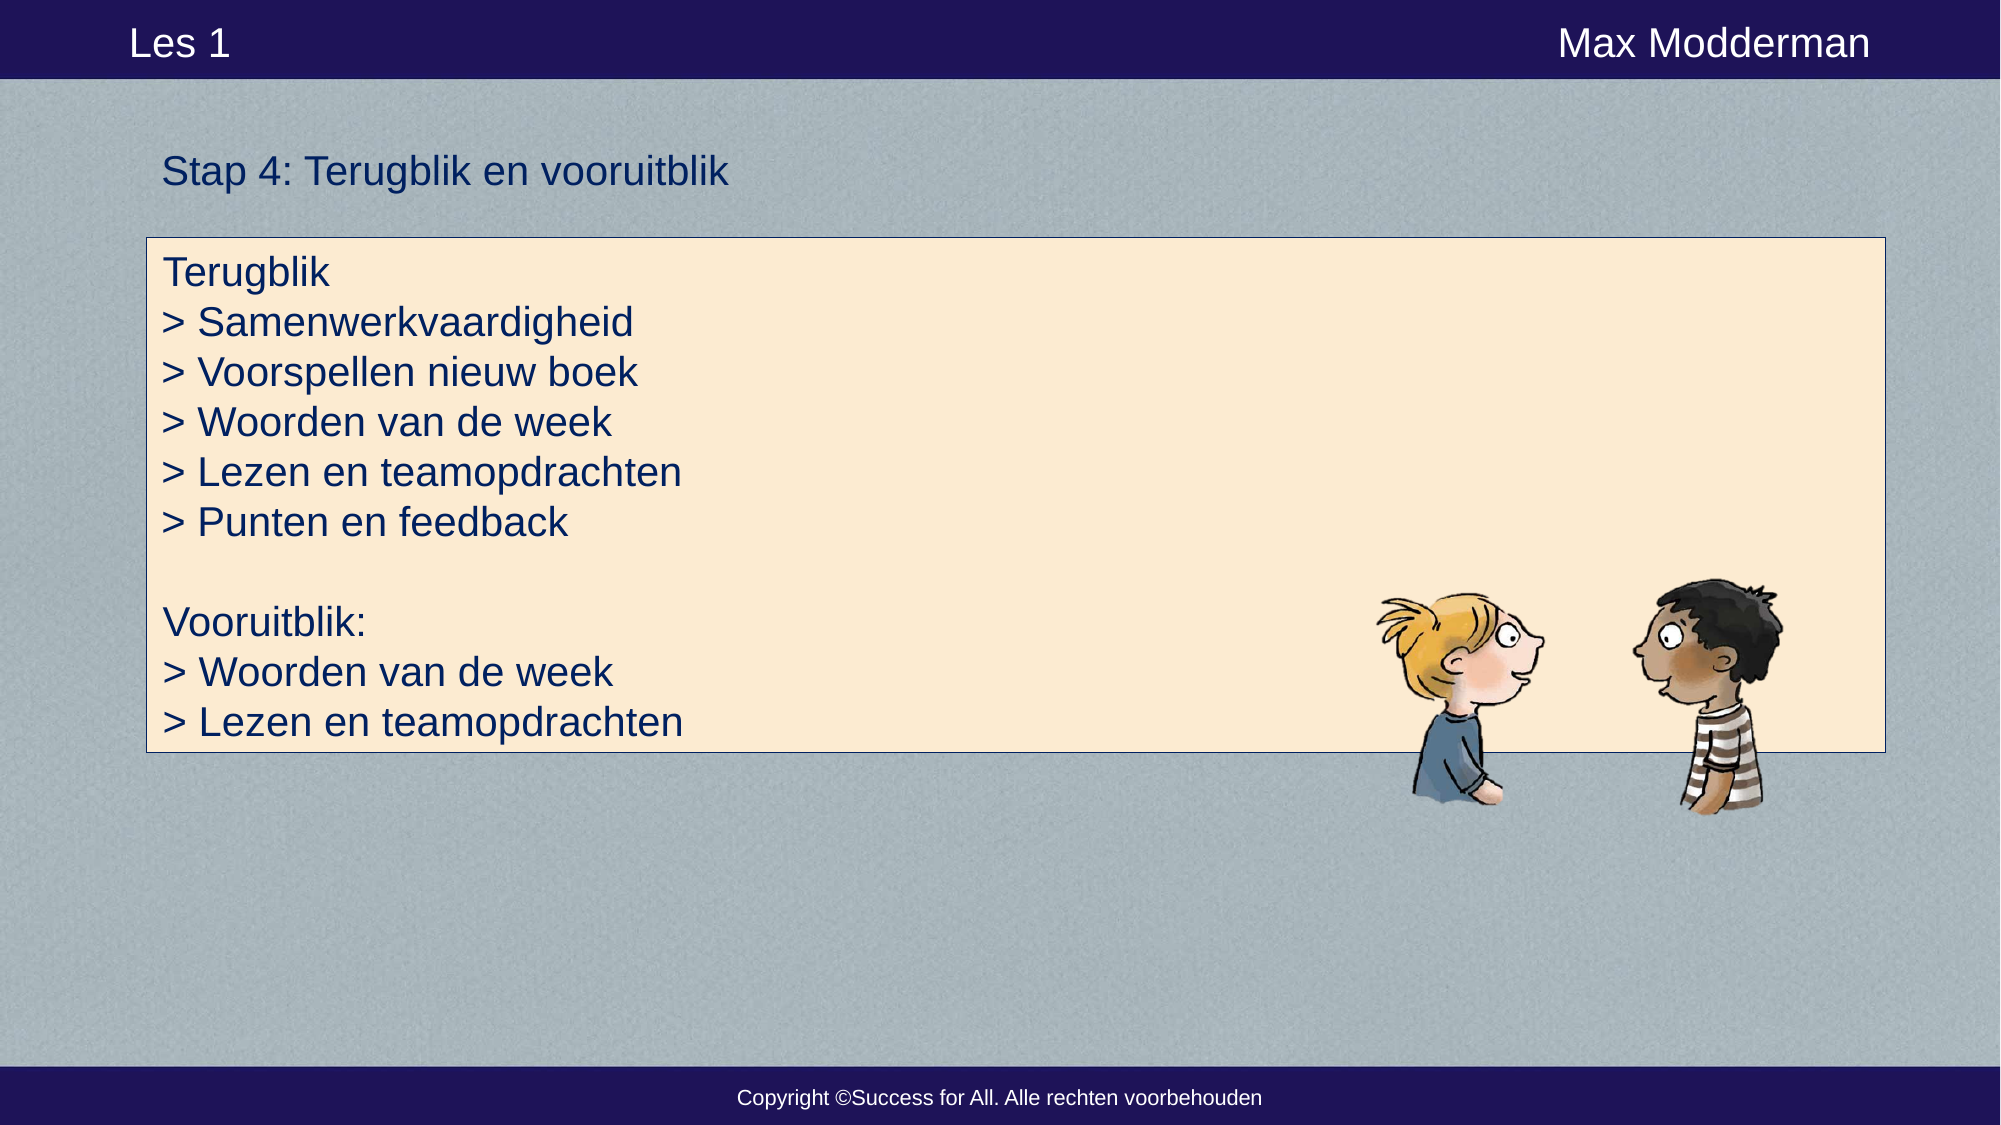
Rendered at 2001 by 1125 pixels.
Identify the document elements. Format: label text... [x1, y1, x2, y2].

text_box Stap 4: Terugblik en vooruitblik [146, 136, 939, 201]
picture [0, 0, 2001, 1125]
text_box Copyright ©Success for All. Alle rechten voorbehouden [0, 1076, 2000, 1125]
text_box Max Modderman [999, 8, 1886, 123]
text_box Terugblik > Samenwerkvaardigheid > Voorspellen nieuw boek > Woorden van de week > Lezen en teamopdrachten > Punten en feedback Vooruitblik: > Woorden van de week > Lezen en teamopdrachten [146, 237, 1886, 753]
text_box Les 1 [114, 8, 354, 73]
